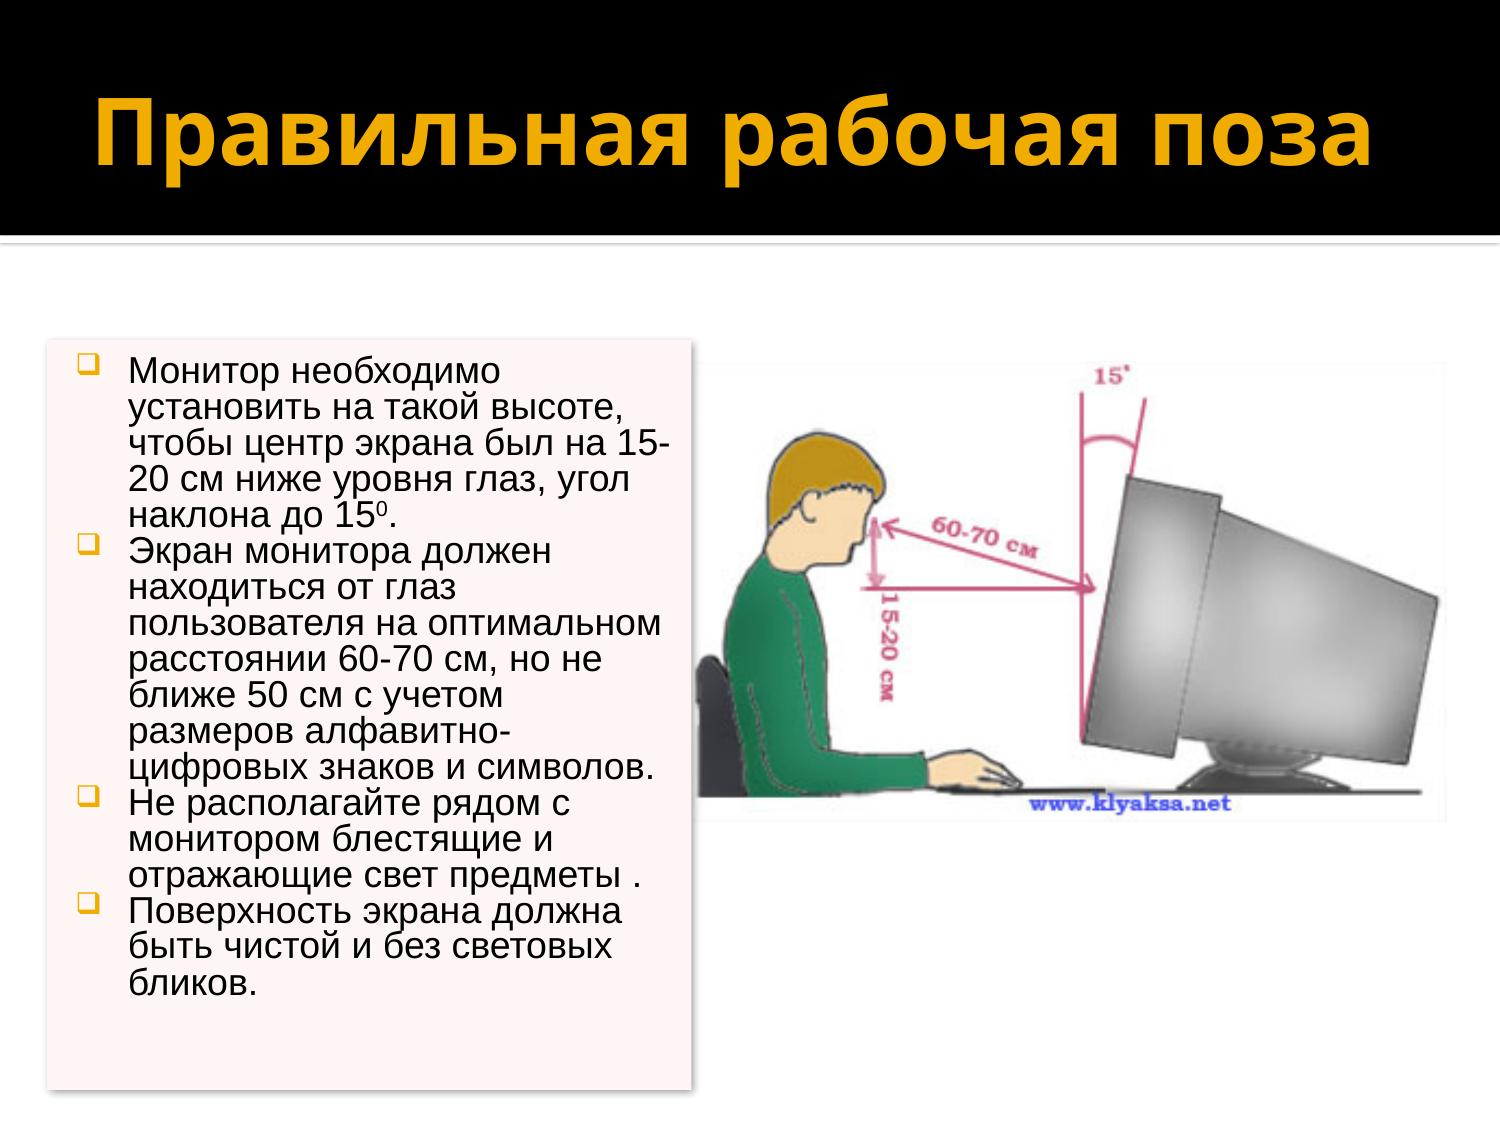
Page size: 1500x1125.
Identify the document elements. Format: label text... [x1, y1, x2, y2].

picture [687, 361, 1447, 822]
list Монитор необходимо установить на такой высоте, чтобы центр экрана был на 15-20 см ниже уровня глаз, угол наклона до 150. Экран монитора должен находиться от глаз пользователя на оптимальном расстоянии 60-70 см, но не ближе 50 см с учетом размеров алфавитно-цифровых знаков и символов. Не располагайте рядом с монитором блестящие и отражающие свет предметы . Поверхность экрана должна быть чистой и без световых бликов. [46, 339, 692, 1090]
title Правильная рабочая поза [75, 25, 1425, 231]
